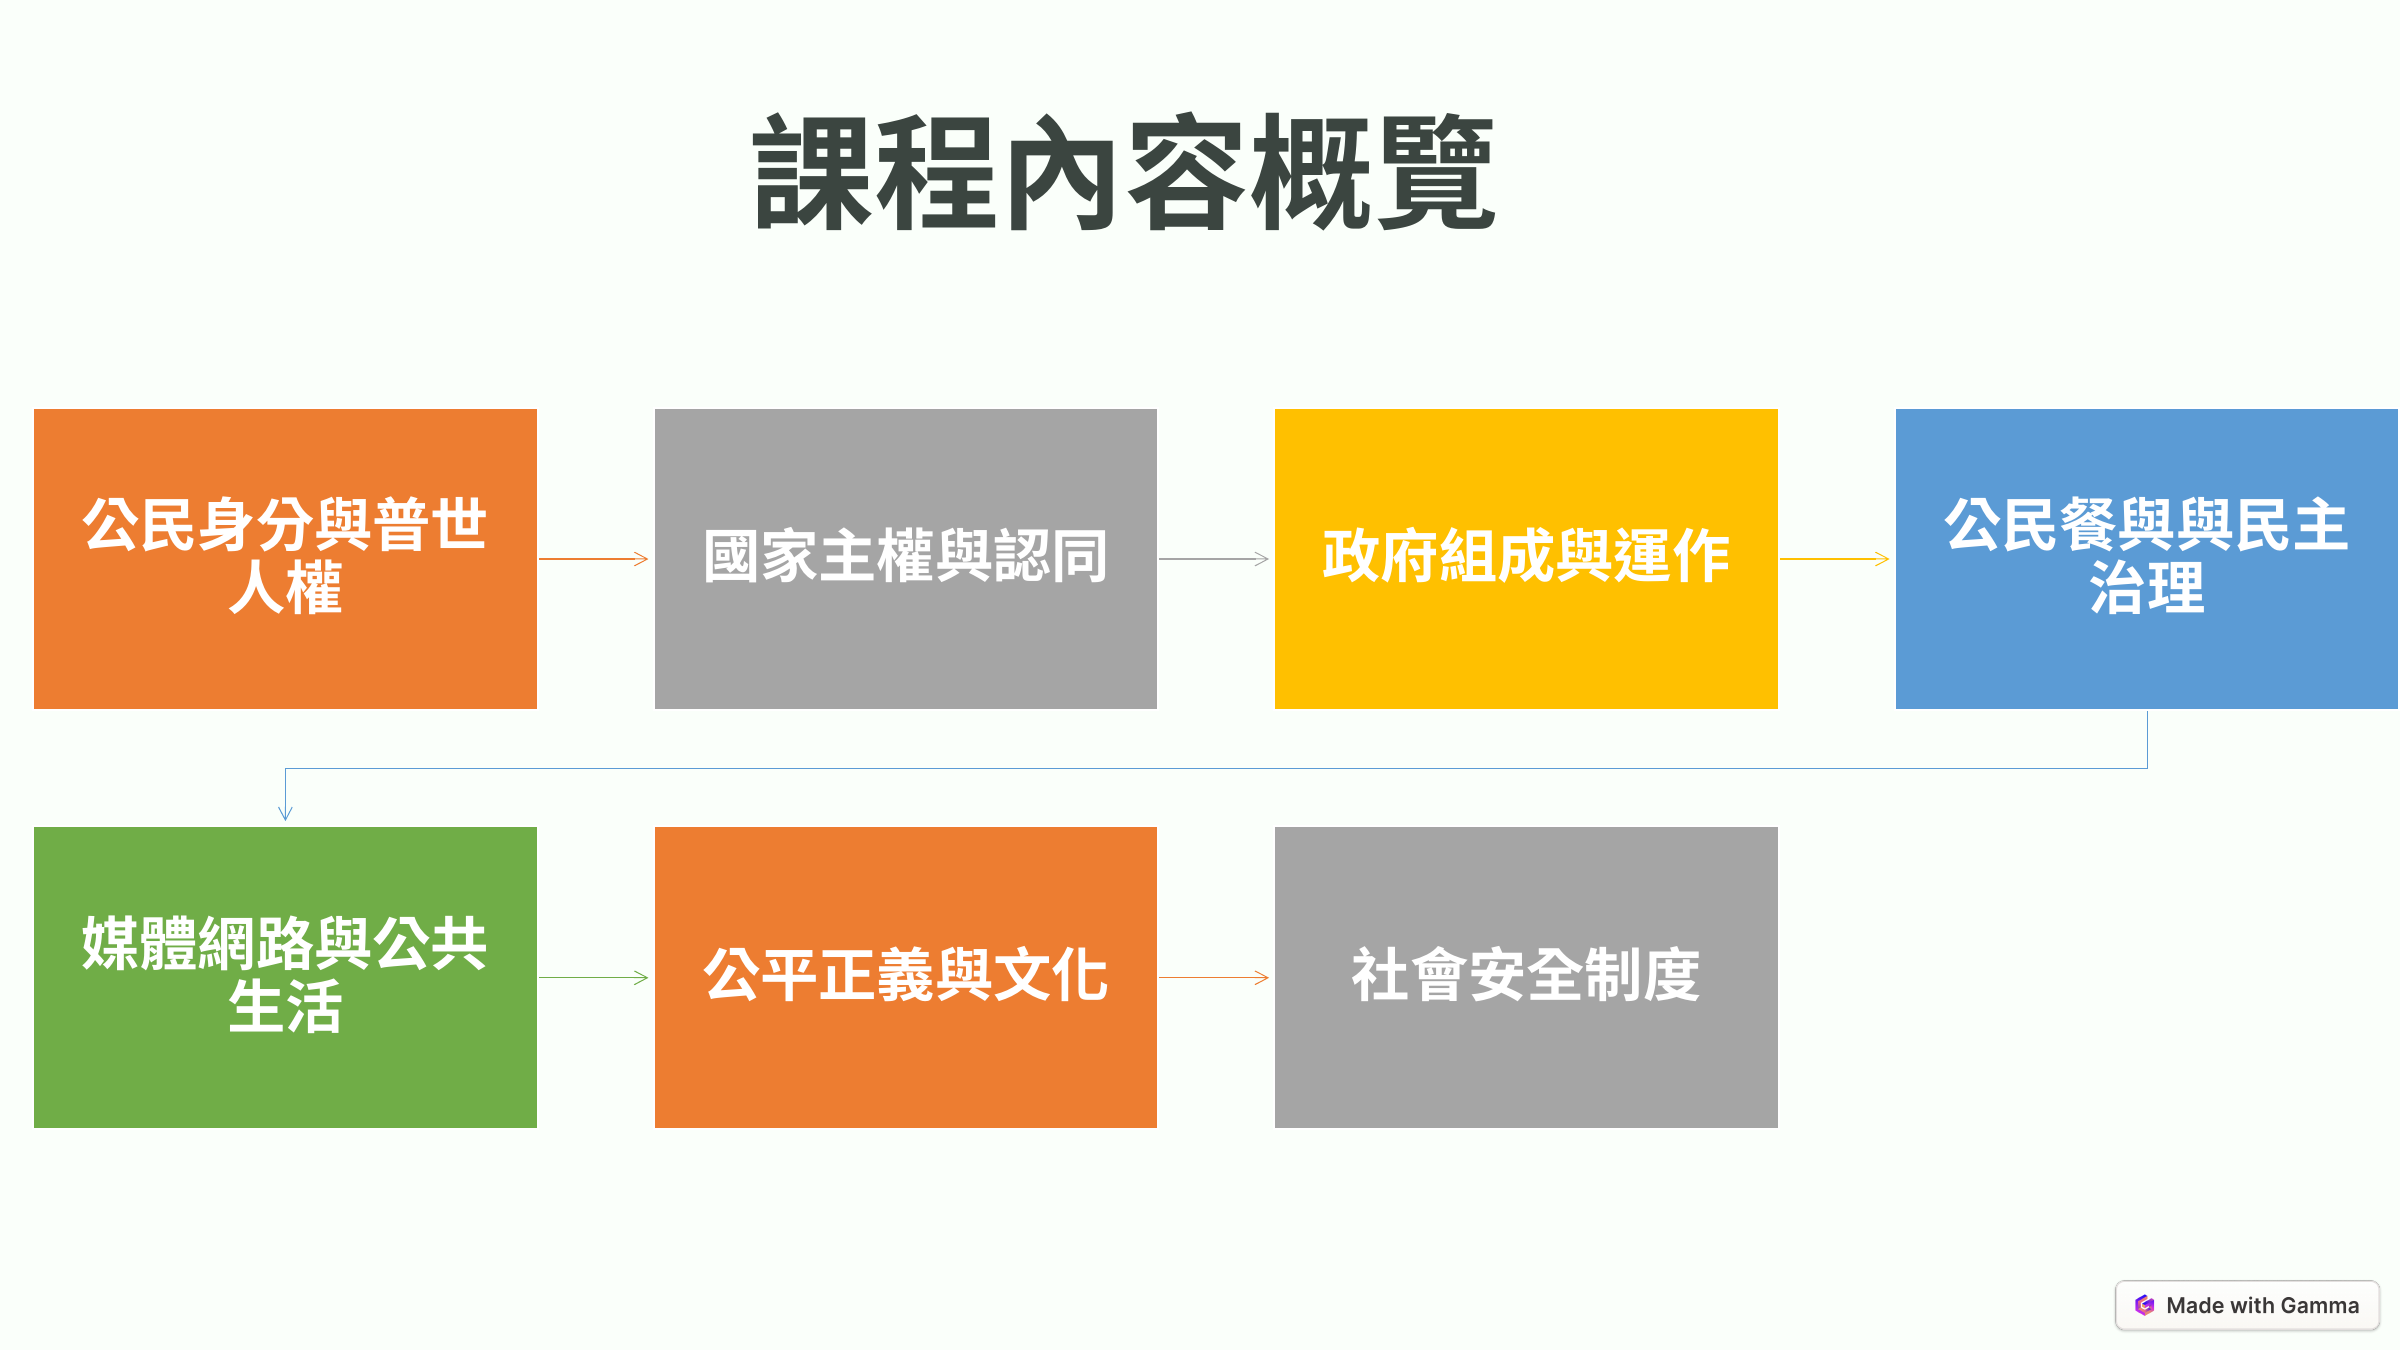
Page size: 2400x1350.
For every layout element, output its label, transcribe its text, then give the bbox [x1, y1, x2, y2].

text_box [32, 250, 2400, 1286]
text_box 課程內容概覽 [749, 128, 1683, 250]
picture [2106, 1286, 2389, 1339]
